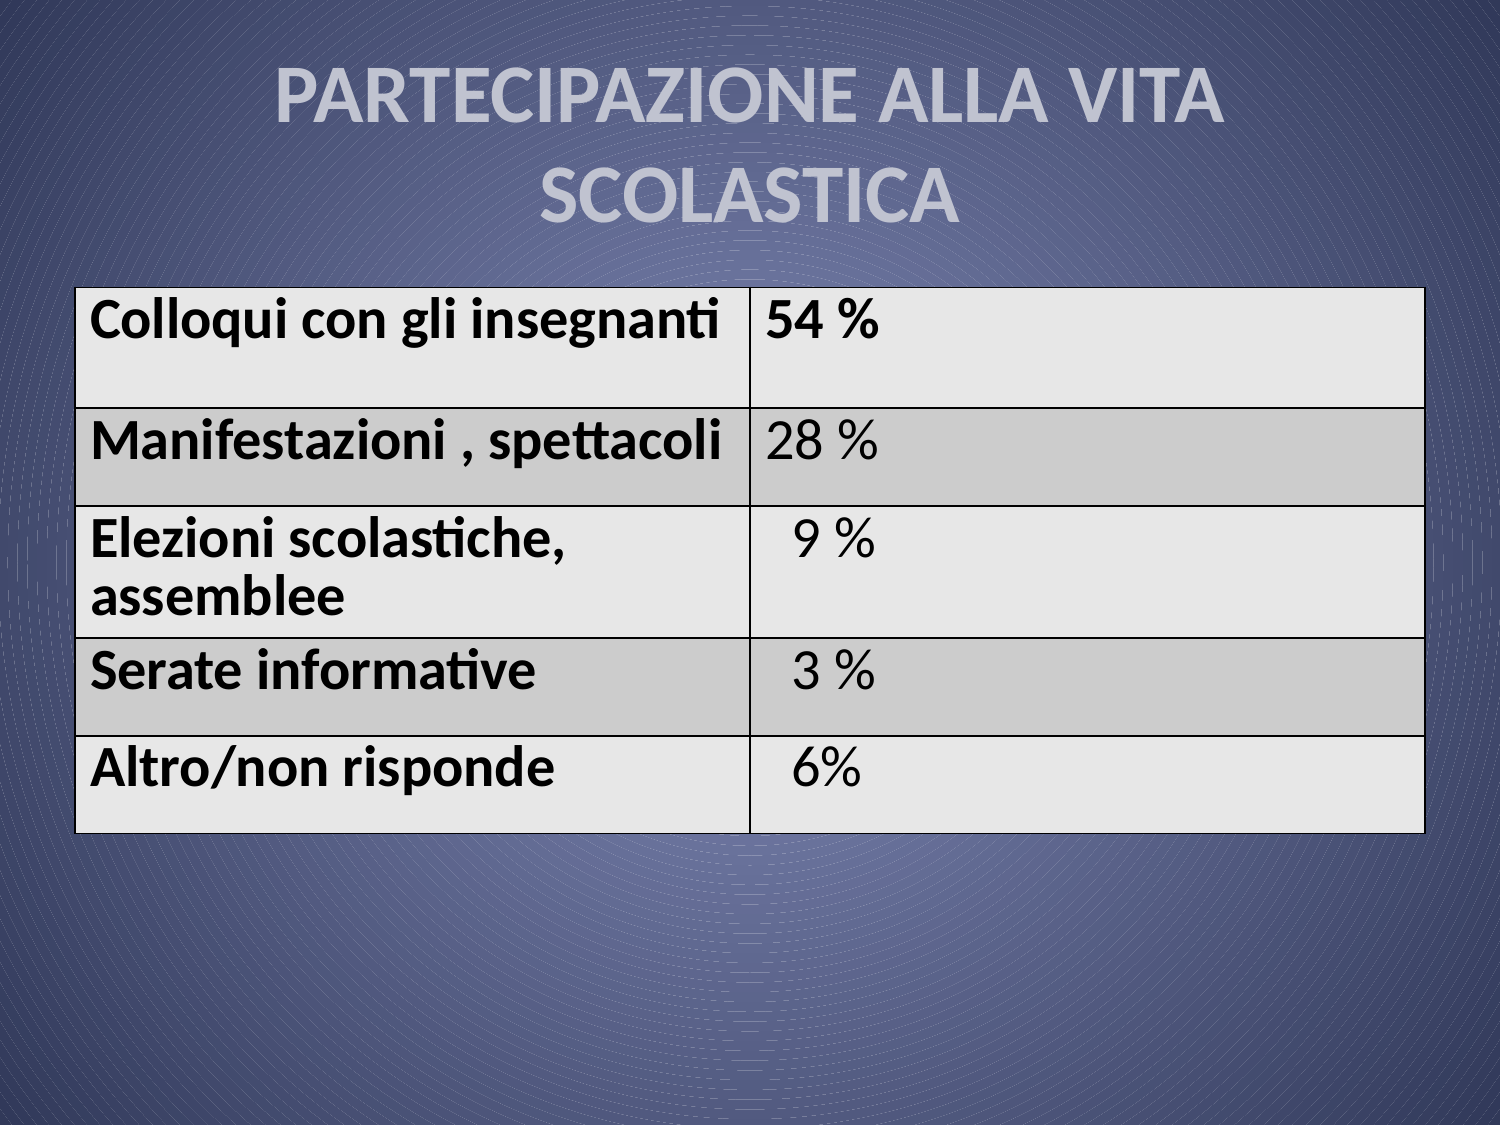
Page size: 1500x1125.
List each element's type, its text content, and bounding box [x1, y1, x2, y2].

table_cell 28 % [751, 409, 1424, 505]
table_cell Altro/non risponde [76, 737, 749, 833]
table_cell 6% [751, 737, 1424, 833]
table_cell 3 % [751, 639, 1424, 735]
table_cell Manifestazioni , spettacoli [76, 409, 749, 505]
table_cell 9 % [751, 507, 1424, 637]
table_cell Serate informative [76, 639, 749, 735]
table_header Colloqui con gli insegnanti [76, 288, 749, 407]
table_header 54 % [751, 288, 1424, 407]
table_cell Elezioni scolastiche, assemblee [76, 507, 749, 637]
title PARTECIPAZIONE ALLA VITA SCOLASTICA [75, 45, 1425, 233]
